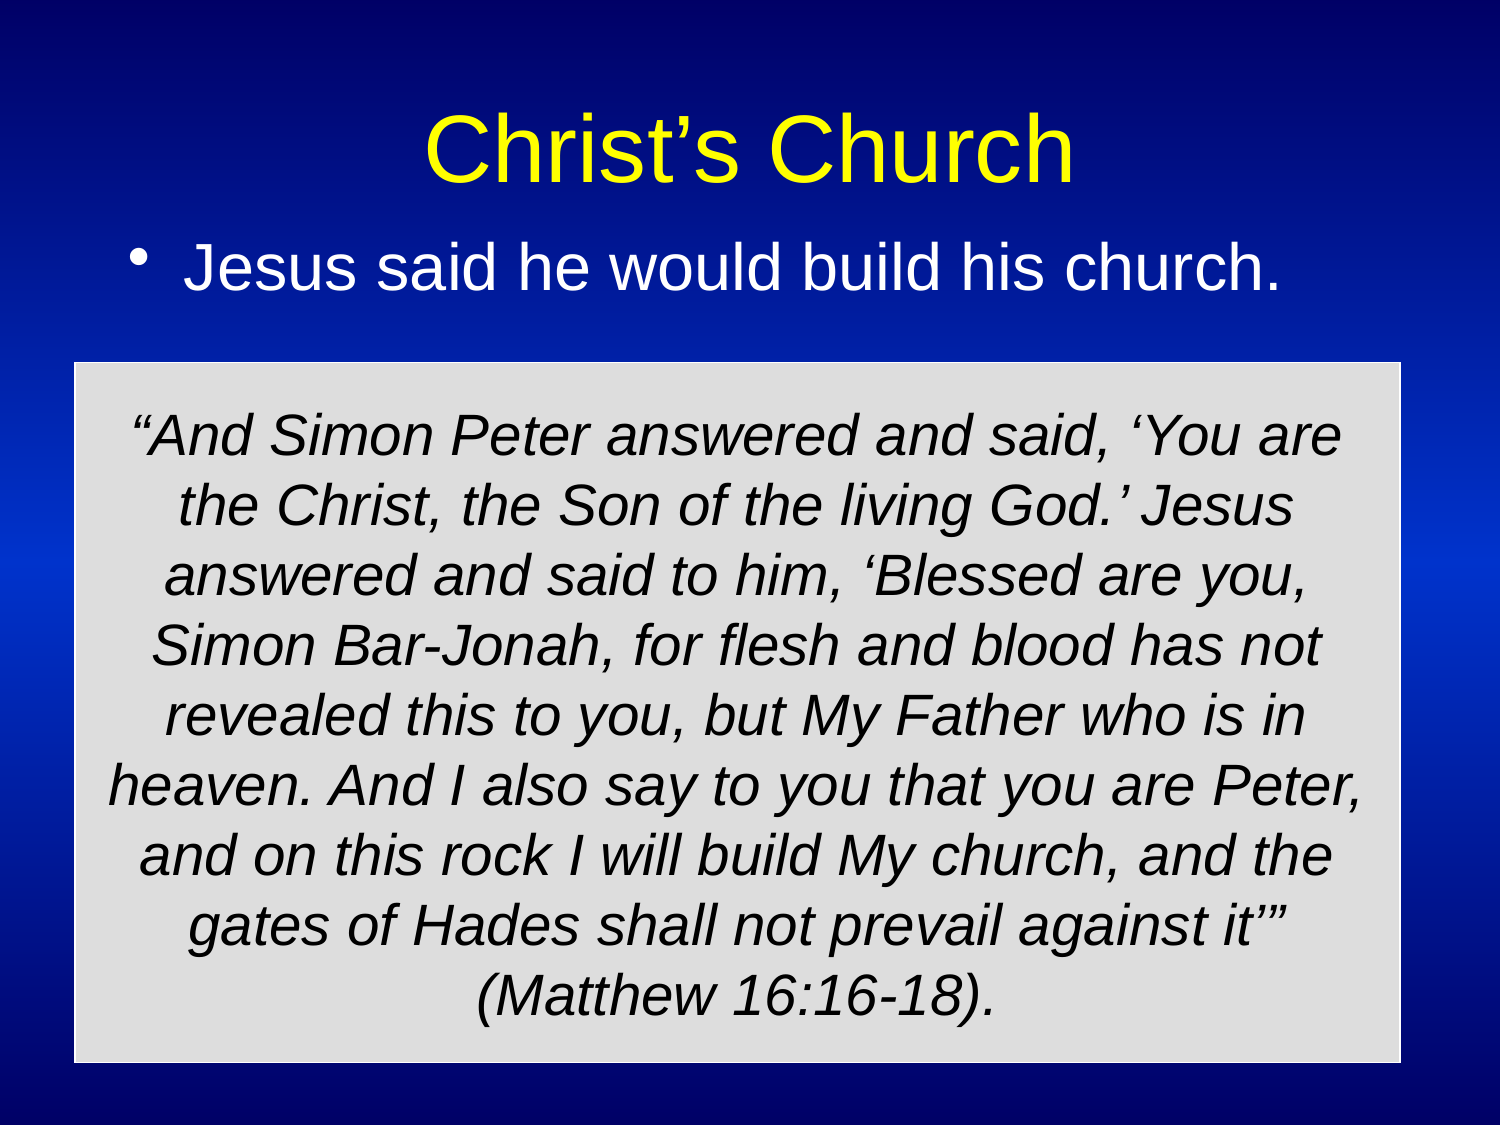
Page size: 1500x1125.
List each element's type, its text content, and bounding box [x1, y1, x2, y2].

list Jesus said he would build his church. [112, 224, 1463, 438]
title Christ’s Church [37, 50, 1463, 238]
text_box “And Simon Peter answered and said, ‘You are the Christ, the Son of the living God.’ Jesus answered and said to him, ‘Blessed are you, Simon Bar-Jonah, for flesh and blood has not revealed this to you, but My Father who is in heaven. And I also say to you that you are Peter, and on this rock I will build My church, and the gates of Hades shall not prevail against it’” (Matthew 16:16-18). [75, 362, 1400, 1063]
